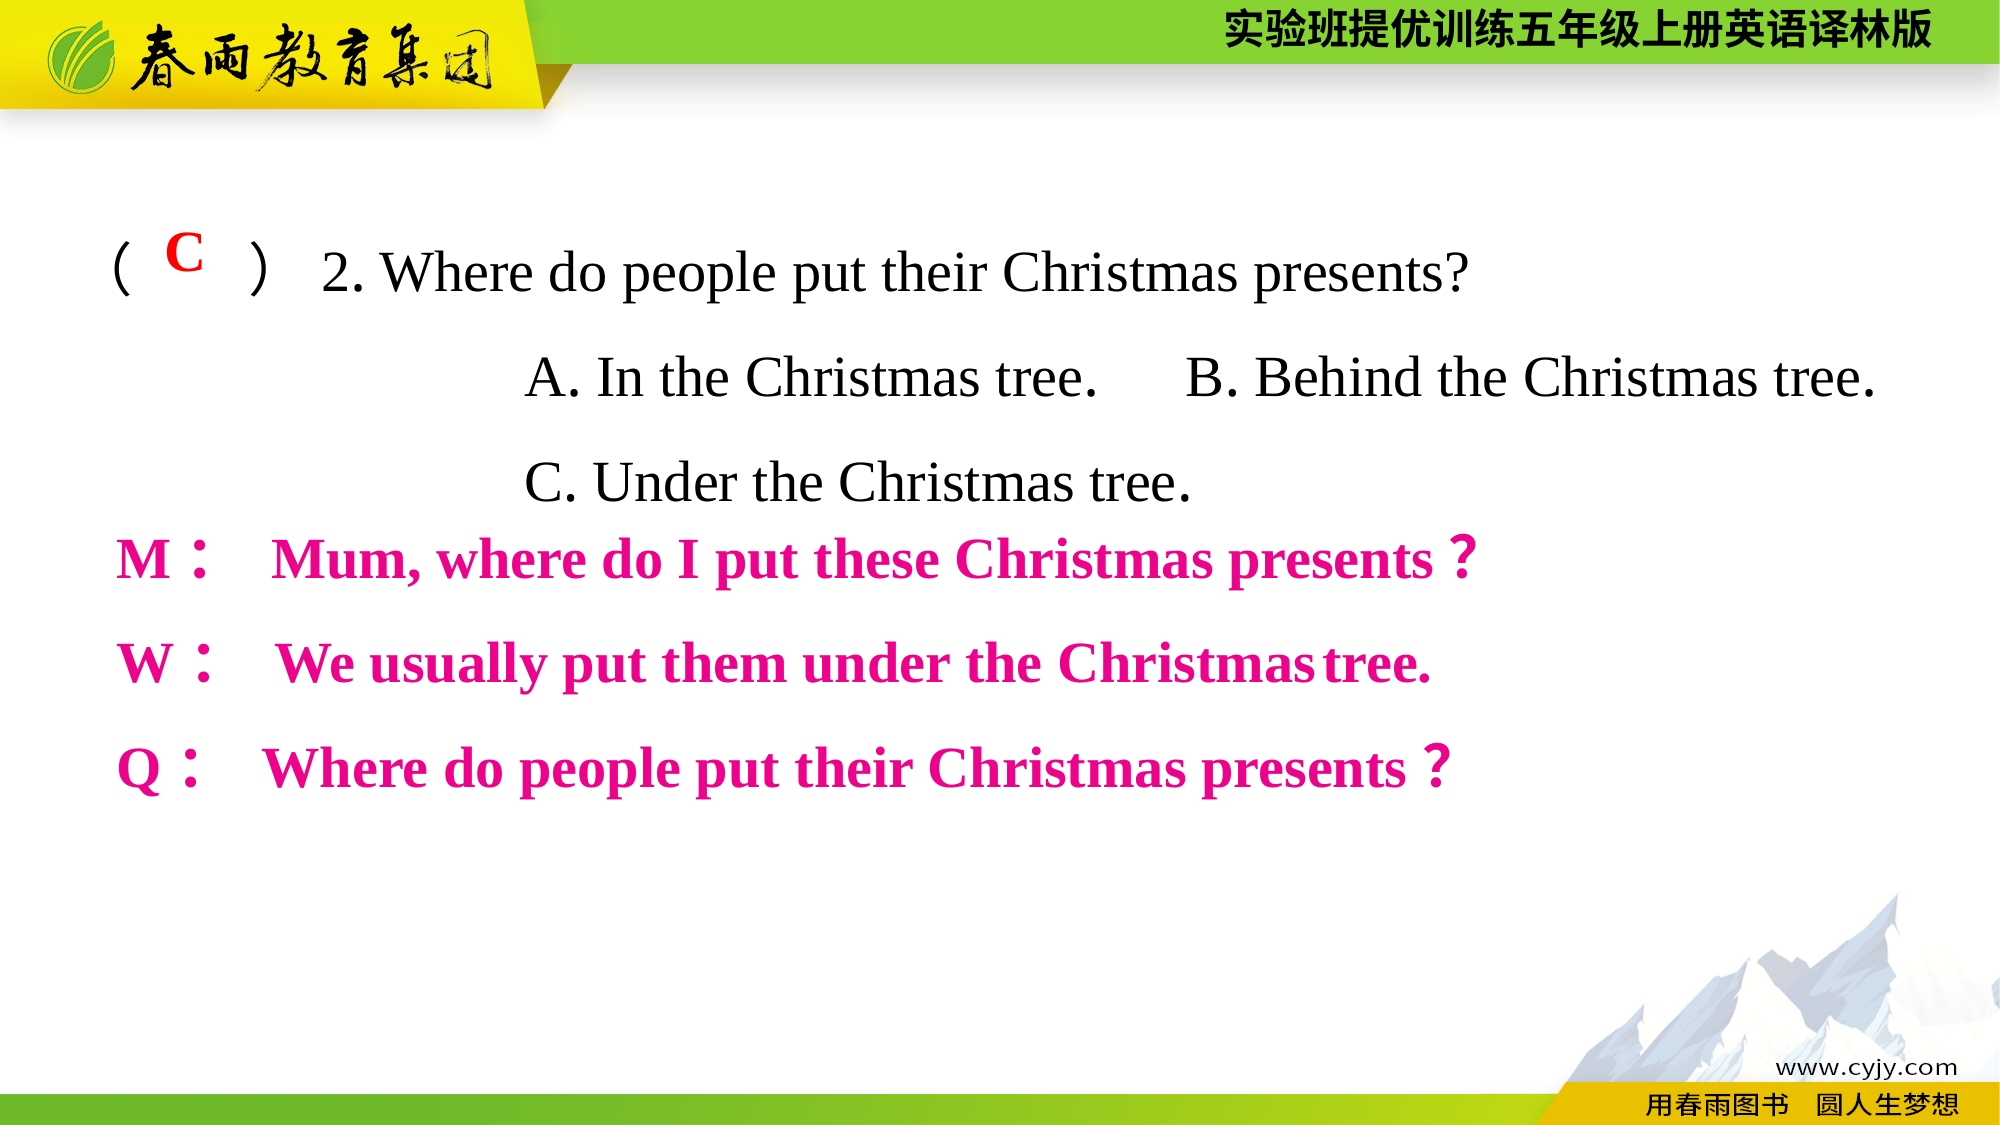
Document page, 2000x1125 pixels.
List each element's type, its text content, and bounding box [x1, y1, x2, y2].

text_box C [149, 205, 222, 291]
picture [0, 0, 2000, 1125]
text_box M： Mum, where do I put these Christmas presents？ W： We usually put them under the Christmas tree. Q： Where do people put their Christmas presents？ [102, 477, 1546, 807]
list （ ）2. Where do people put their Christmas presents? A. In the Christmas tree. B. Behind the Christmas tree. C. Under the Christmas tree. [59, 190, 1944, 524]
